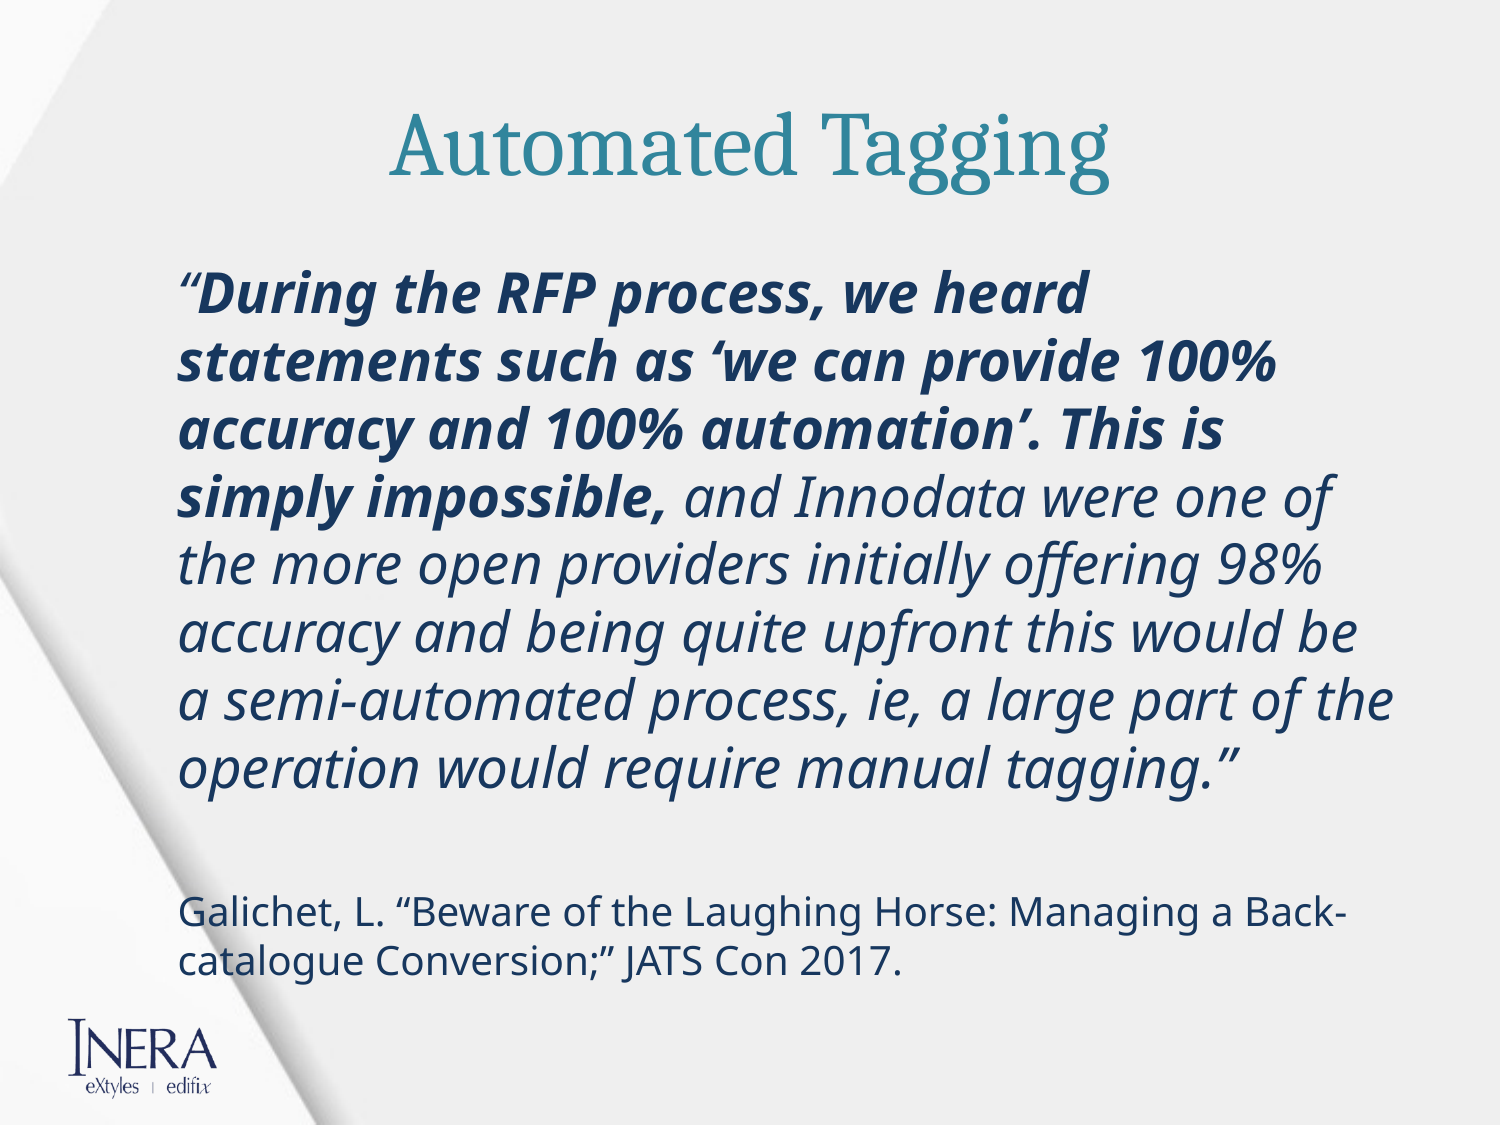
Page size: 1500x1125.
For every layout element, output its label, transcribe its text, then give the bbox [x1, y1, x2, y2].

list “During the RFP process, we heard statements such as ‘we can provide 100% accuracy and 100% automation’. This is simply impossible, and Innodata were one of the more open providers initially offering 98% accuracy and being quite upfront this would be a semi-automated process, ie, a large part of the operation would require manual tagging.” Galichet, L. “Beware of the Laughing Horse: Managing a Back-catalogue Conversion;” JATS Con 2017. [162, 249, 1413, 993]
picture [0, 0, 1500, 1125]
title Automated Tagging [75, 45, 1425, 233]
